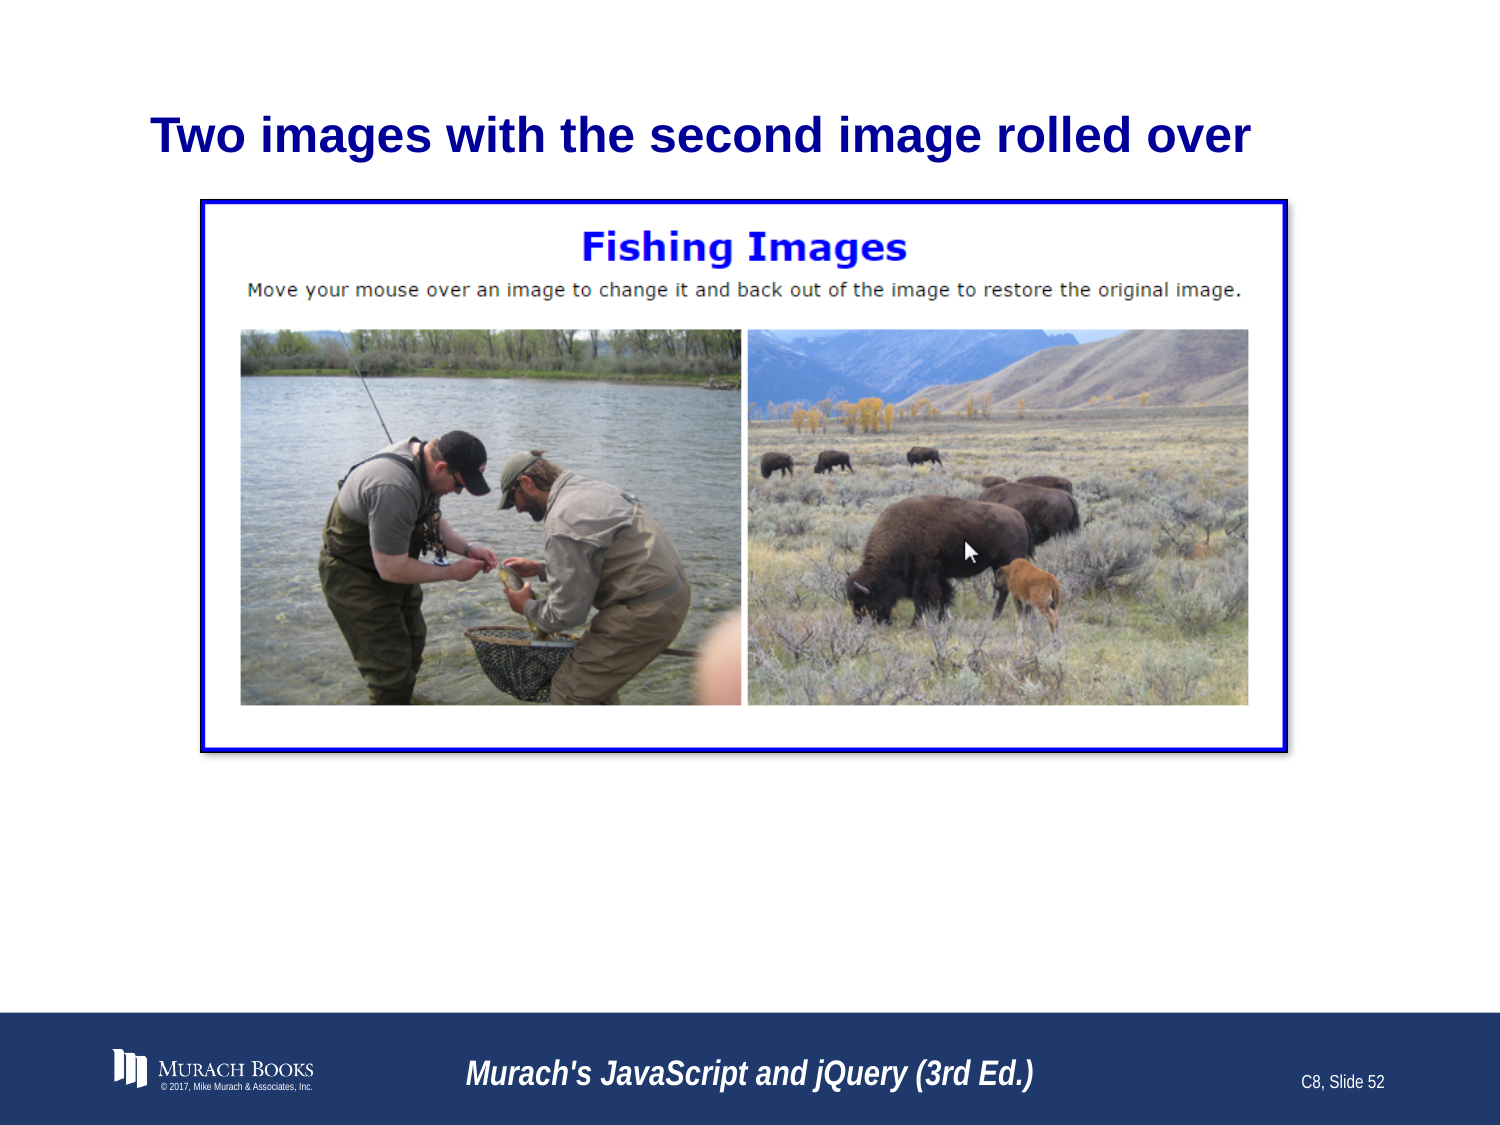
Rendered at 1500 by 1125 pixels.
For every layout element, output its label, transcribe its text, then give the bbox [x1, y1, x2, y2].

slide_number C8, Slide 52 [1087, 1025, 1400, 1100]
title Two images with the second image rolled over [150, 102, 1350, 164]
slide_number Murach's JavaScript and jQuery (3rd Ed.) [463, 1025, 1050, 1100]
footer © 2017, Mike Murach & Associates, Inc. [12, 1025, 463, 1100]
picture [199, 199, 1288, 754]
